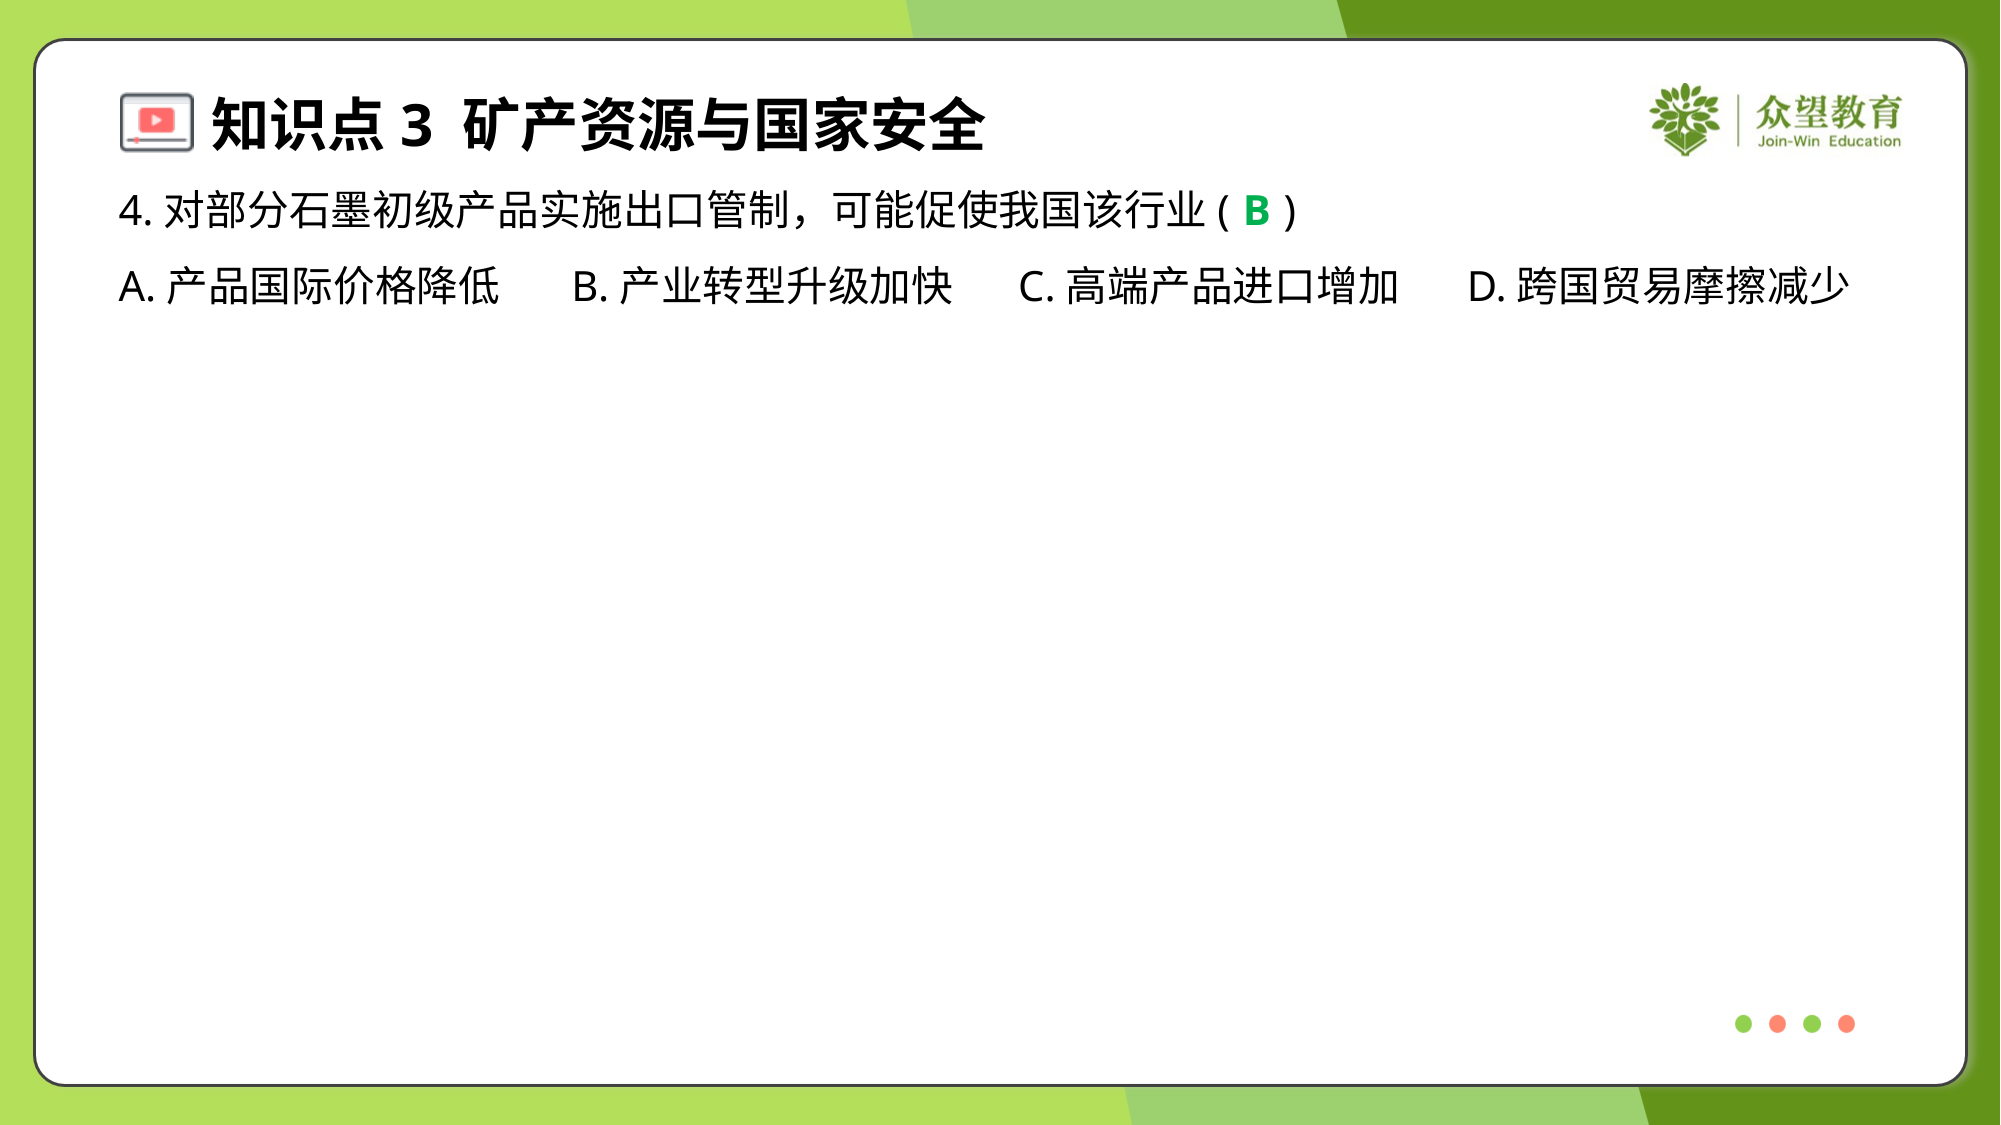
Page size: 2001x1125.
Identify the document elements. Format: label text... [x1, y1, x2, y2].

text_box 4.对部分石墨初级产品实施出口管制，可能促使我国该行业( ) [1287, 158, 1883, 226]
text_box 4.对部分石墨初级产品实施出口管制，可能促使我国该行业( ) [118, 158, 1227, 226]
picture [0, 0, 2000, 1125]
text_box A.产品国际价格降低 B.产业转型升级加快 C.高端产品进口增加 D.跨国贸易摩擦减少 [118, 234, 1883, 302]
text_box B [1227, 158, 1287, 226]
